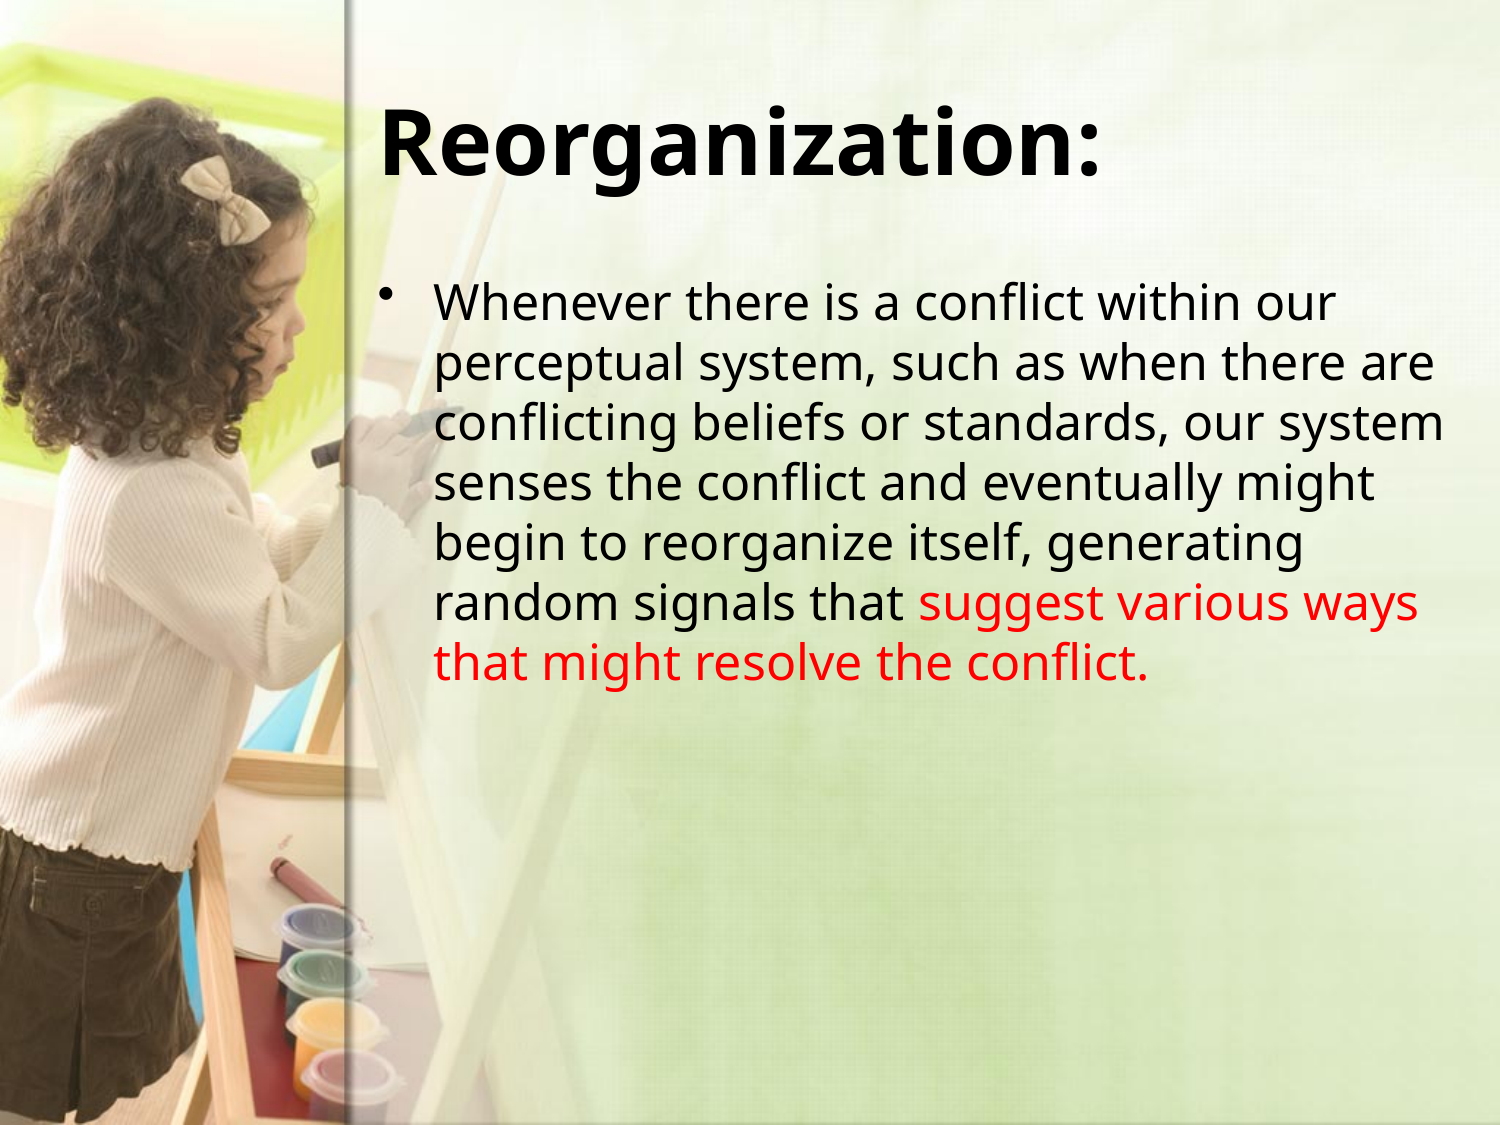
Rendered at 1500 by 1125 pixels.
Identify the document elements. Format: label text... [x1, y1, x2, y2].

list Whenever there is a conflict within our perceptual system, such as when there are conflicting beliefs or standards, our system senses the conflict and eventually might begin to reorganize itself, generating random signals that suggest various ways that might resolve the conflict. [362, 262, 1488, 1006]
title Reorganization: [362, 44, 1488, 233]
picture [0, 0, 1500, 1125]
